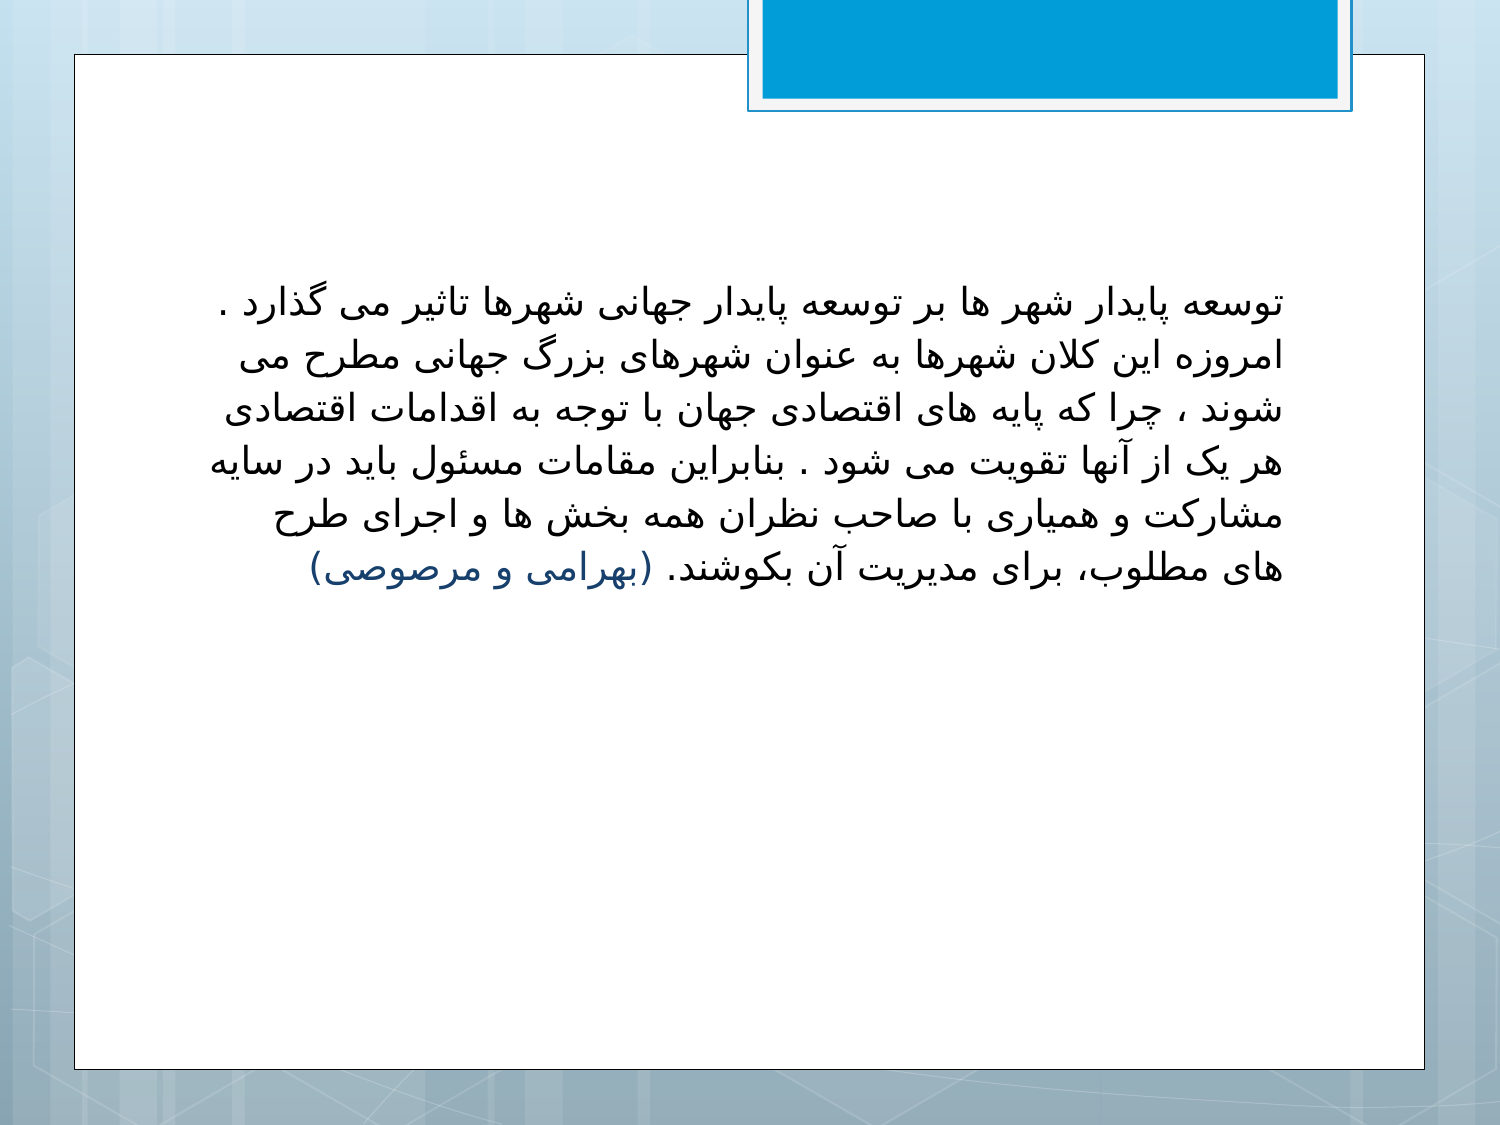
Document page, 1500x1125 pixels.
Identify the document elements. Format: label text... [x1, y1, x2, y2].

list توسعه پایدار شهر ها بر توسعه پایدار جهانی شهرها تاثیر می گذارد . امروزه این کلان شهرها به عنوان شهرهای بزرگ جهانی مطرح می شوند ، چرا که پایه های اقتصادی جهان با توجه به اقدامات اقتصادی هر یک از آنها تقویت می شود . بنابراین مقامات مسئول باید در سایه مشارکت و همیاری با صاحب نظران همه بخش ها و اجرای طرح های مطلوب، برای مدیریت آن بکوشند. (بهرامی و مرصوصی) [187, 262, 1300, 638]
